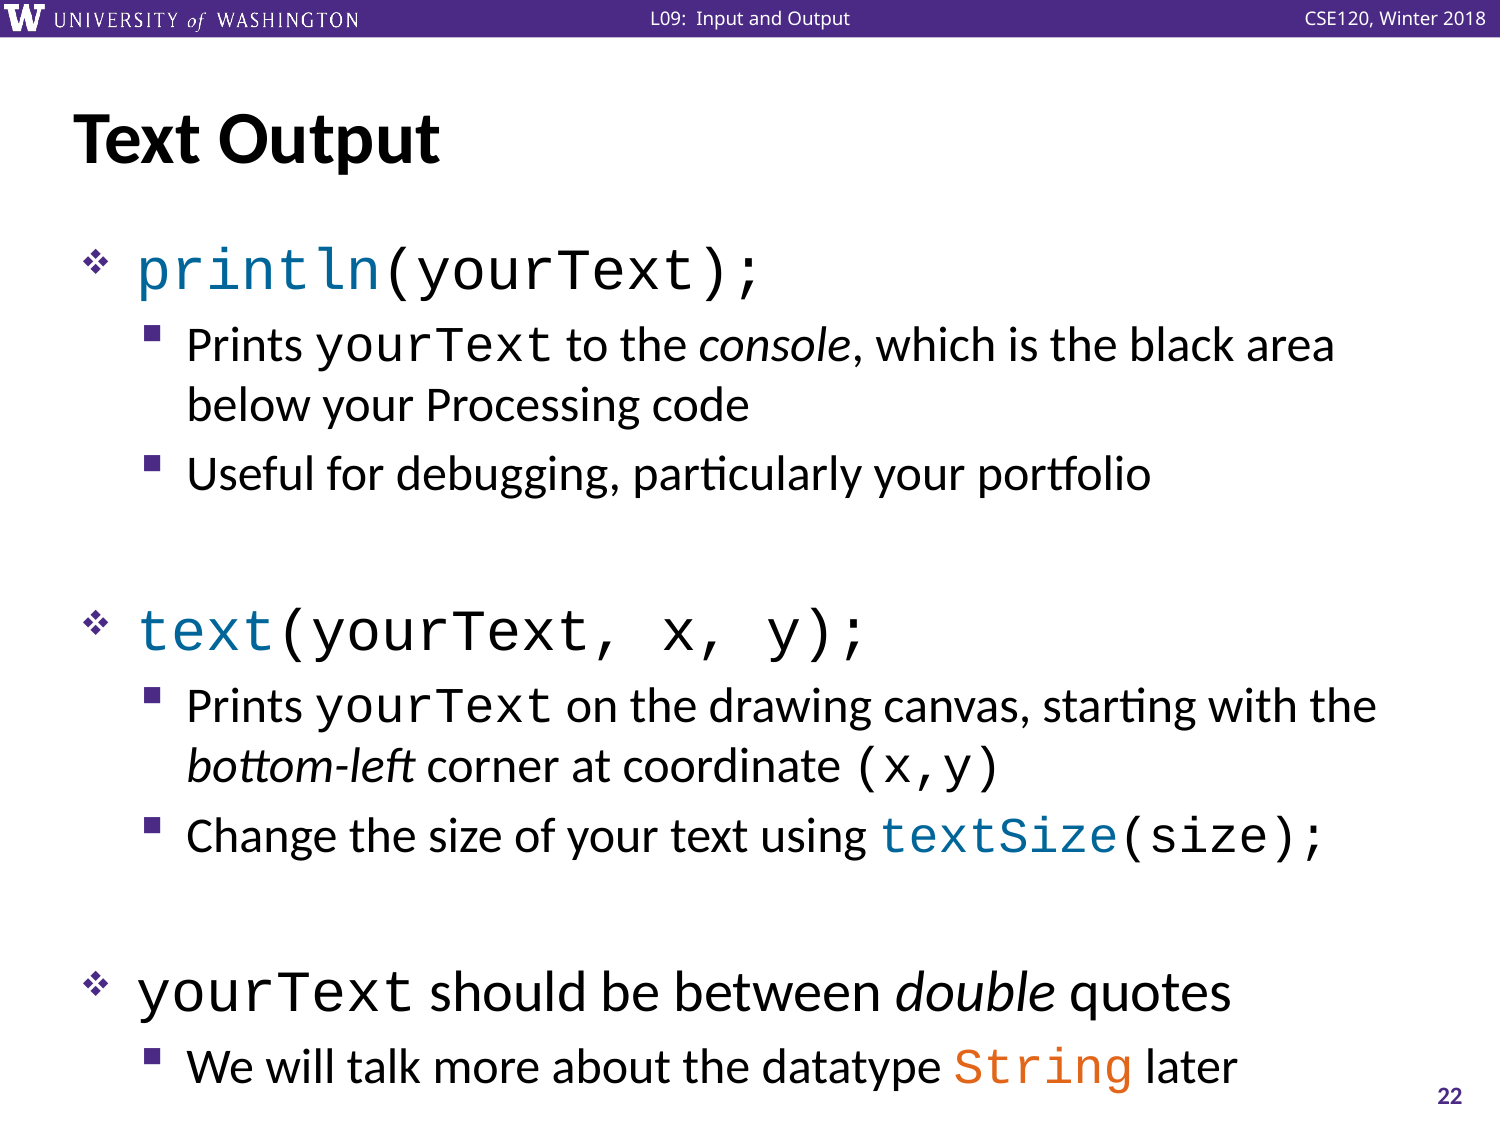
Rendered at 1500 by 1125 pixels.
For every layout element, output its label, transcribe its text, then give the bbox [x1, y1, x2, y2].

picture [4, 4, 358, 32]
list println(yourText); Prints yourText to the console, which is the black area below your Processing code Useful for debugging, particularly your portfolio text(yourText, x, y); Prints yourText on the drawing canvas, starting with the bottom-left corner at coordinate (x,y) Change the size of your text using textSize(size); yourText should be between double quotes We will talk more about the datatype String later [64, 223, 1438, 1040]
title Text Output [58, 71, 1438, 197]
slide_number 22 [1400, 1065, 1500, 1125]
